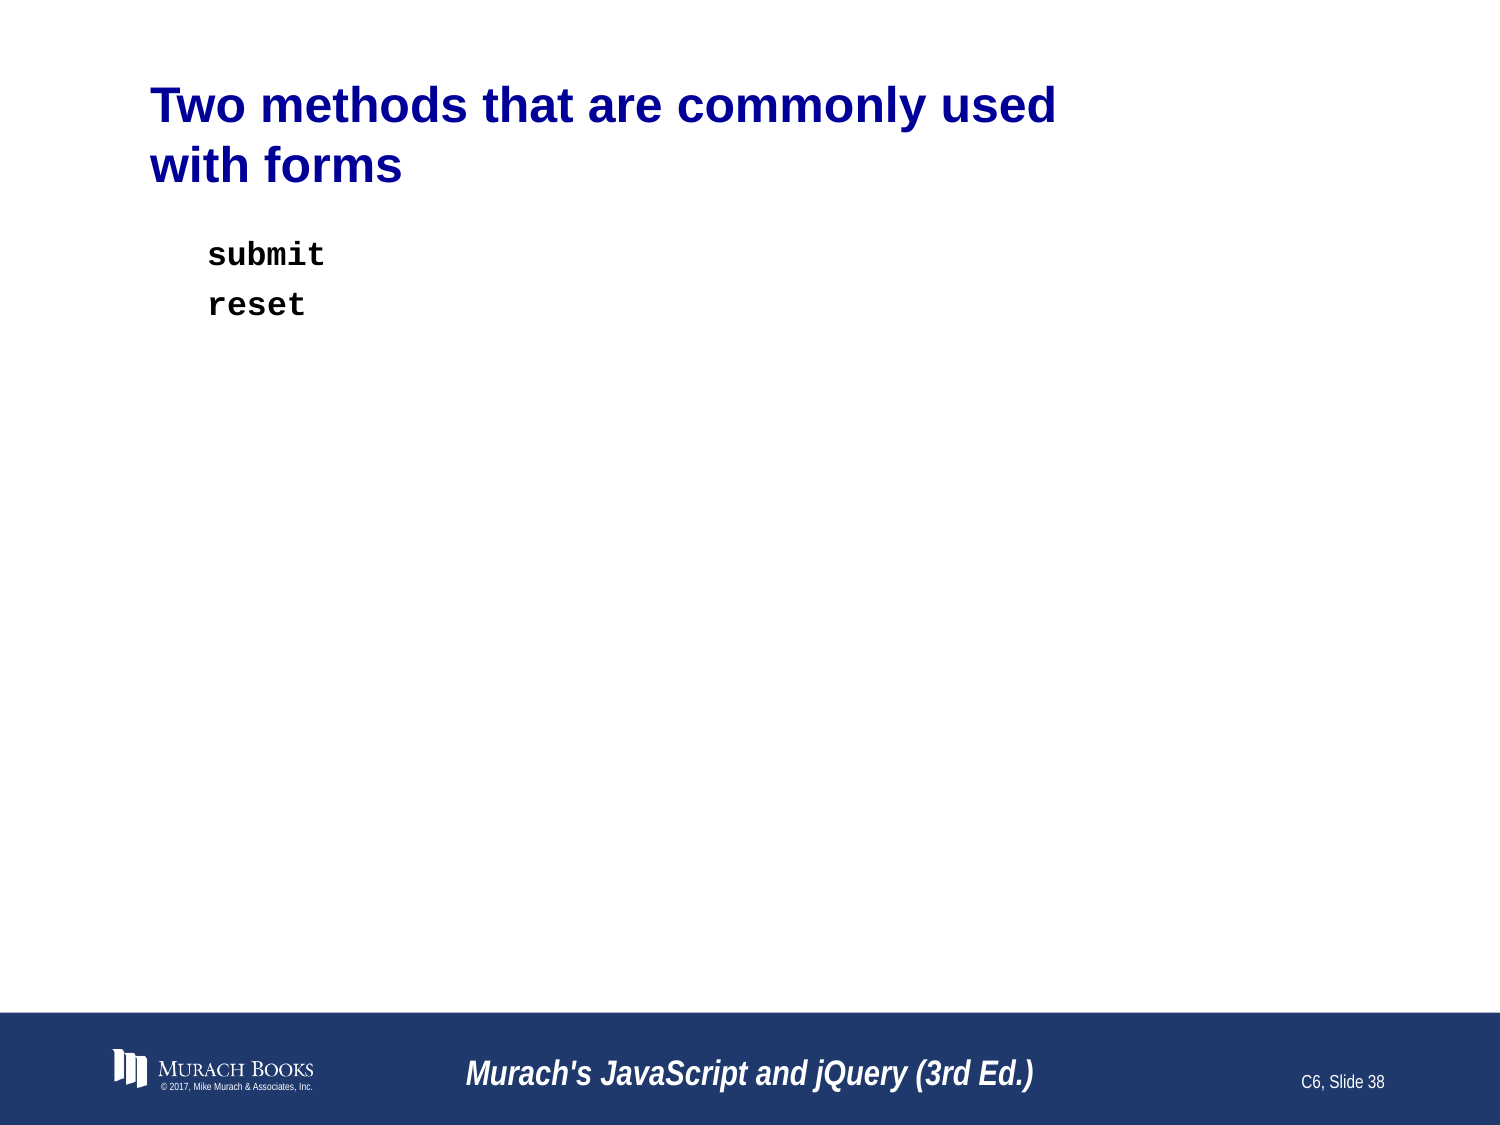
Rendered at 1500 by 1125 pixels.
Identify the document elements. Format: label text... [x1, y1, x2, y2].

footer © 2017, Mike Murach & Associates, Inc. [12, 1025, 463, 1100]
slide_number Murach's JavaScript and jQuery (3rd Ed.) [463, 1025, 1050, 1100]
slide_number C6, Slide 38 [1087, 1025, 1400, 1100]
title Two methods that are commonly used with forms [150, 102, 1350, 164]
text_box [149, 237, 1348, 730]
